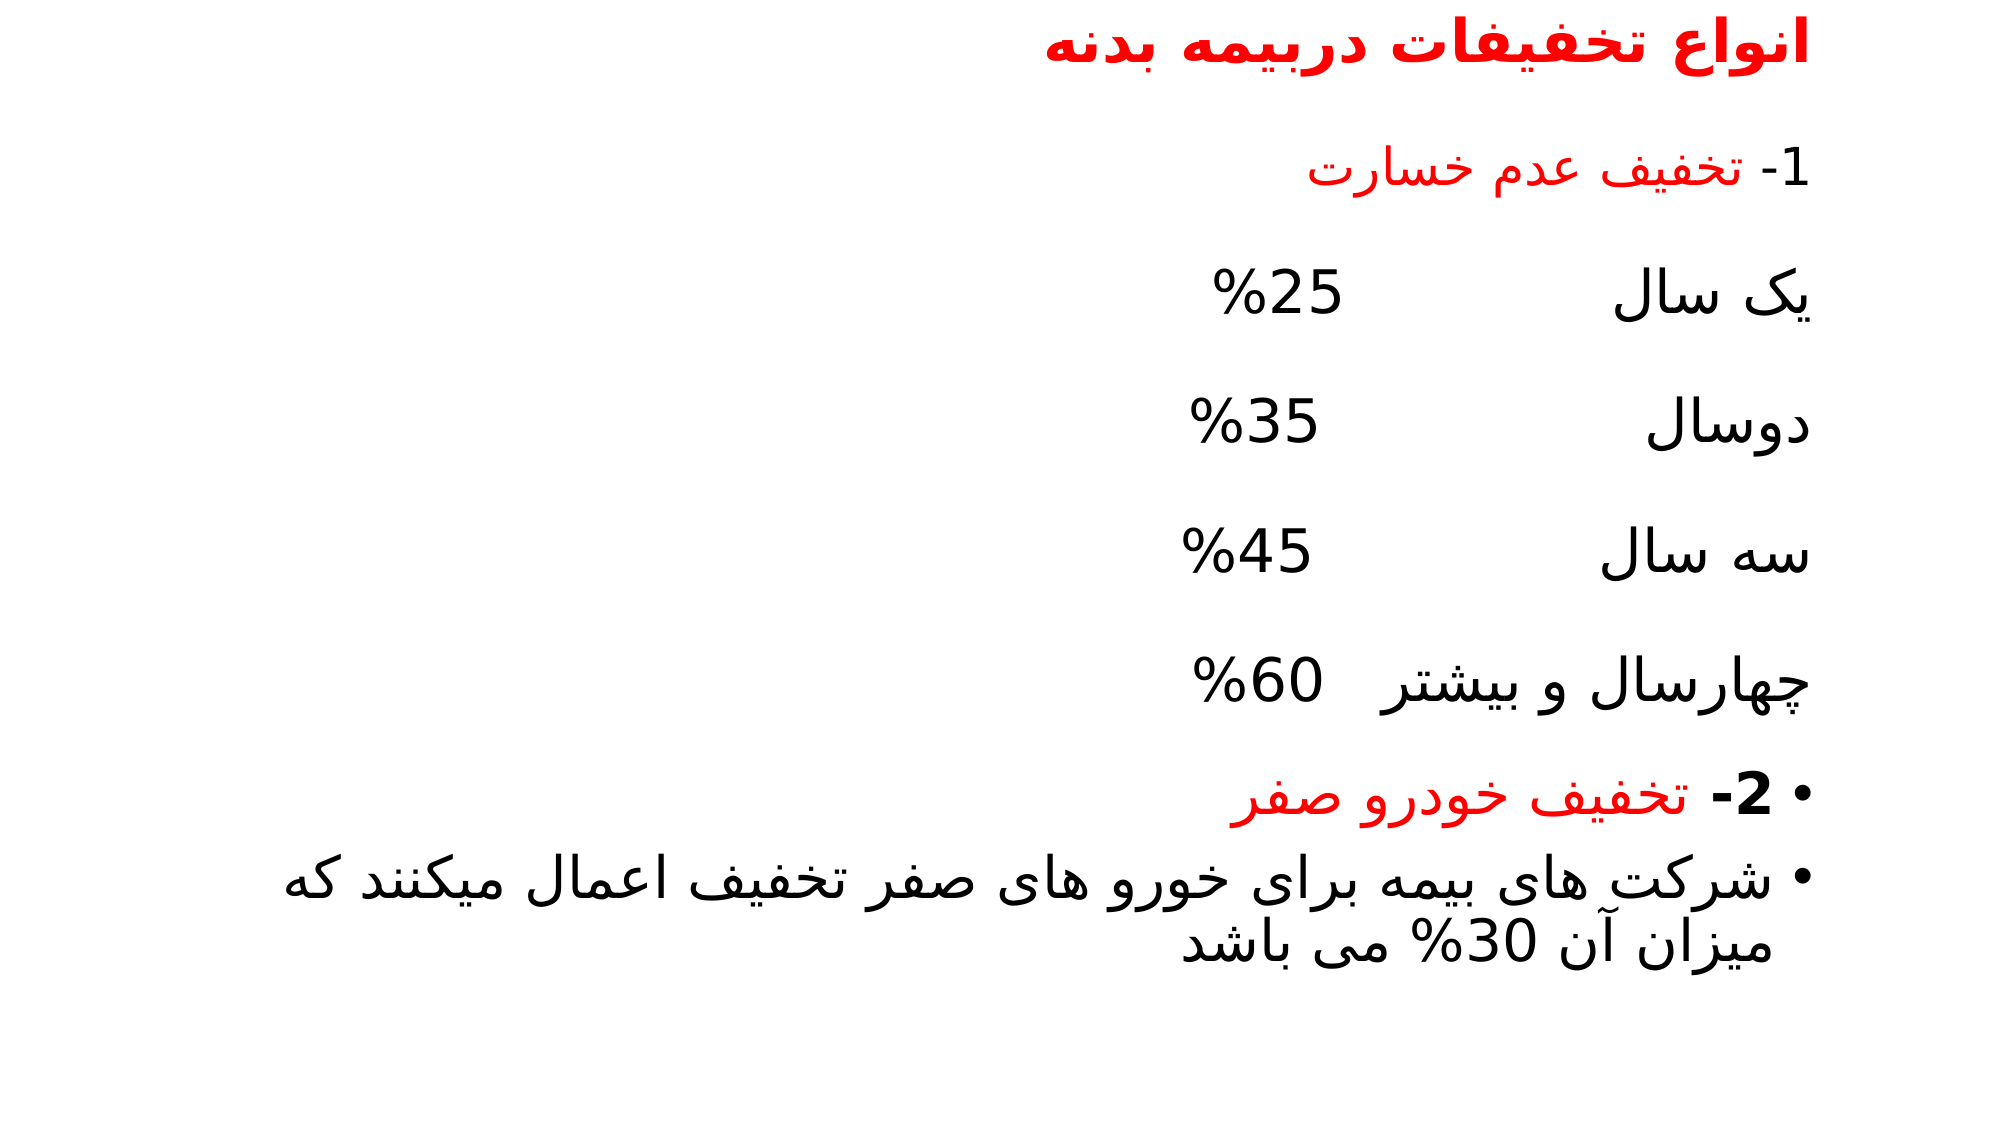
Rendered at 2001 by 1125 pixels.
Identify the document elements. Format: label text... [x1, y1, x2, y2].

list 2- تخفیف خودرو صفر شرکت های بیمه برای خورو های صفر تخفیف اعمال میکنند که میزان آن 30% می باشد [171, 756, 1828, 1050]
title انواع تخفیفات دربیمه بدنه 1- تخفیف عدم خسارت یک سال 25% دوسال 35% سه سال 45% چهارسال و بیشتر 60% [272, 0, 1828, 756]
